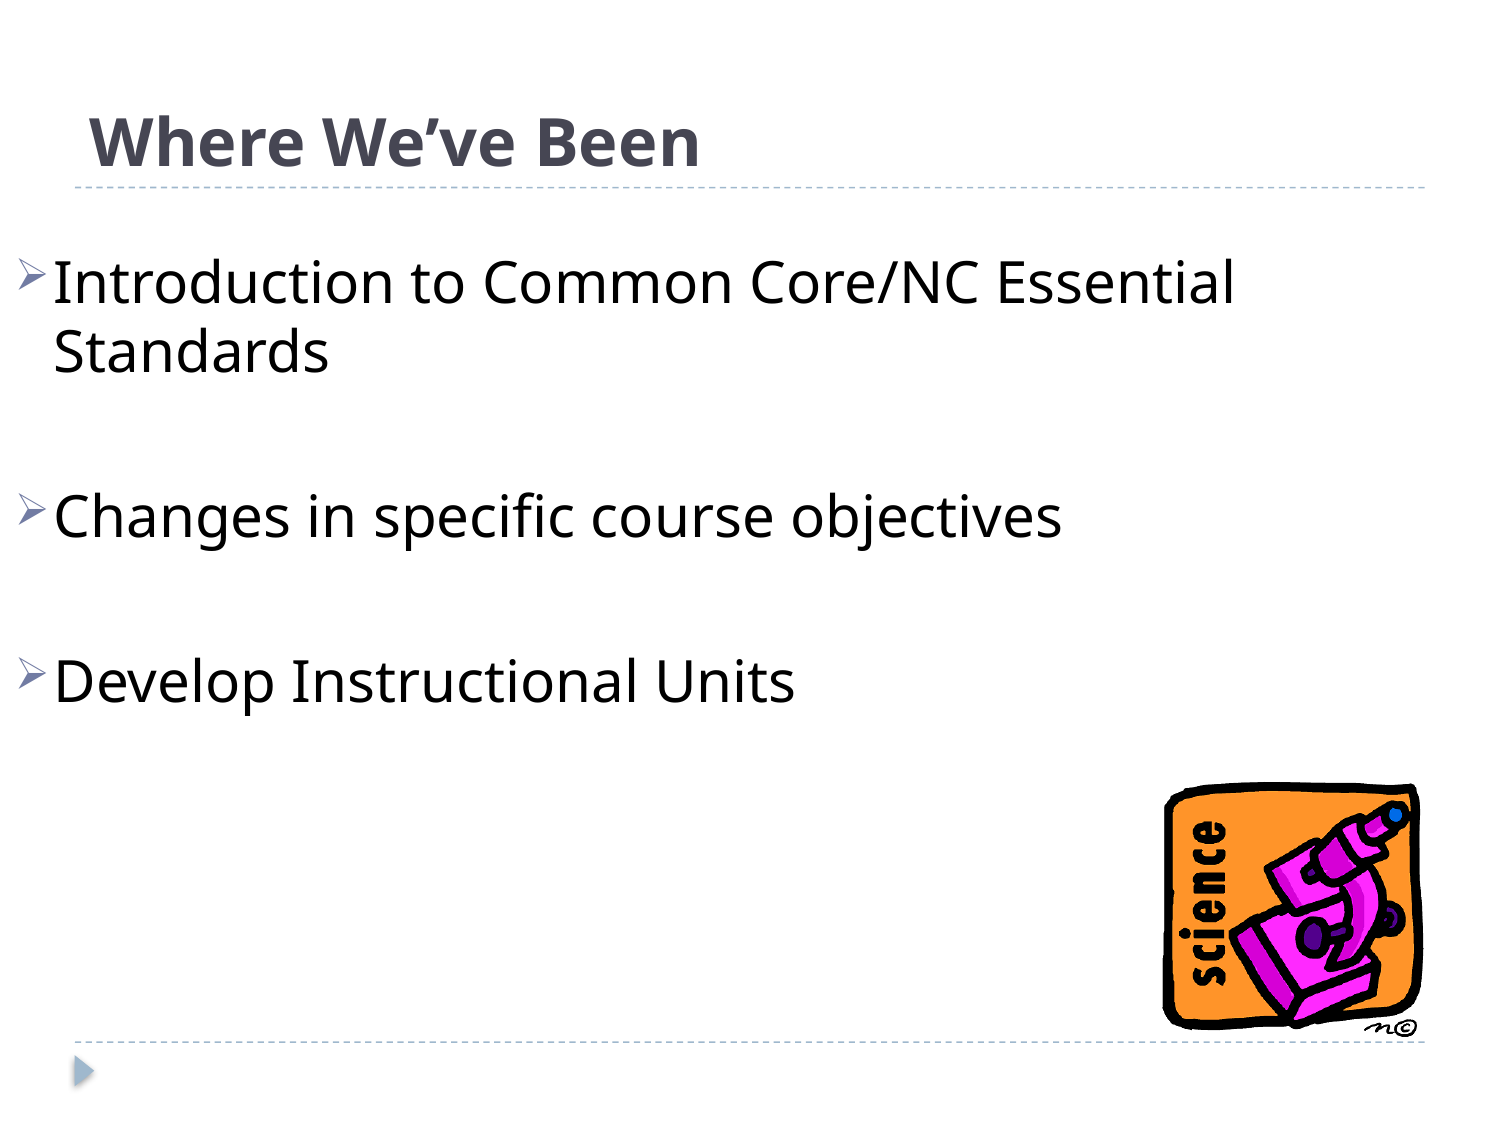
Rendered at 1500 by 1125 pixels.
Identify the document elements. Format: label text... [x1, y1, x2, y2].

title Where We’ve Been [75, 24, 1425, 188]
list Introduction to Common Core/NC Essential Standards Changes in specific course objectives Develop Instructional Units [0, 237, 1500, 1048]
picture [1162, 774, 1425, 1038]
